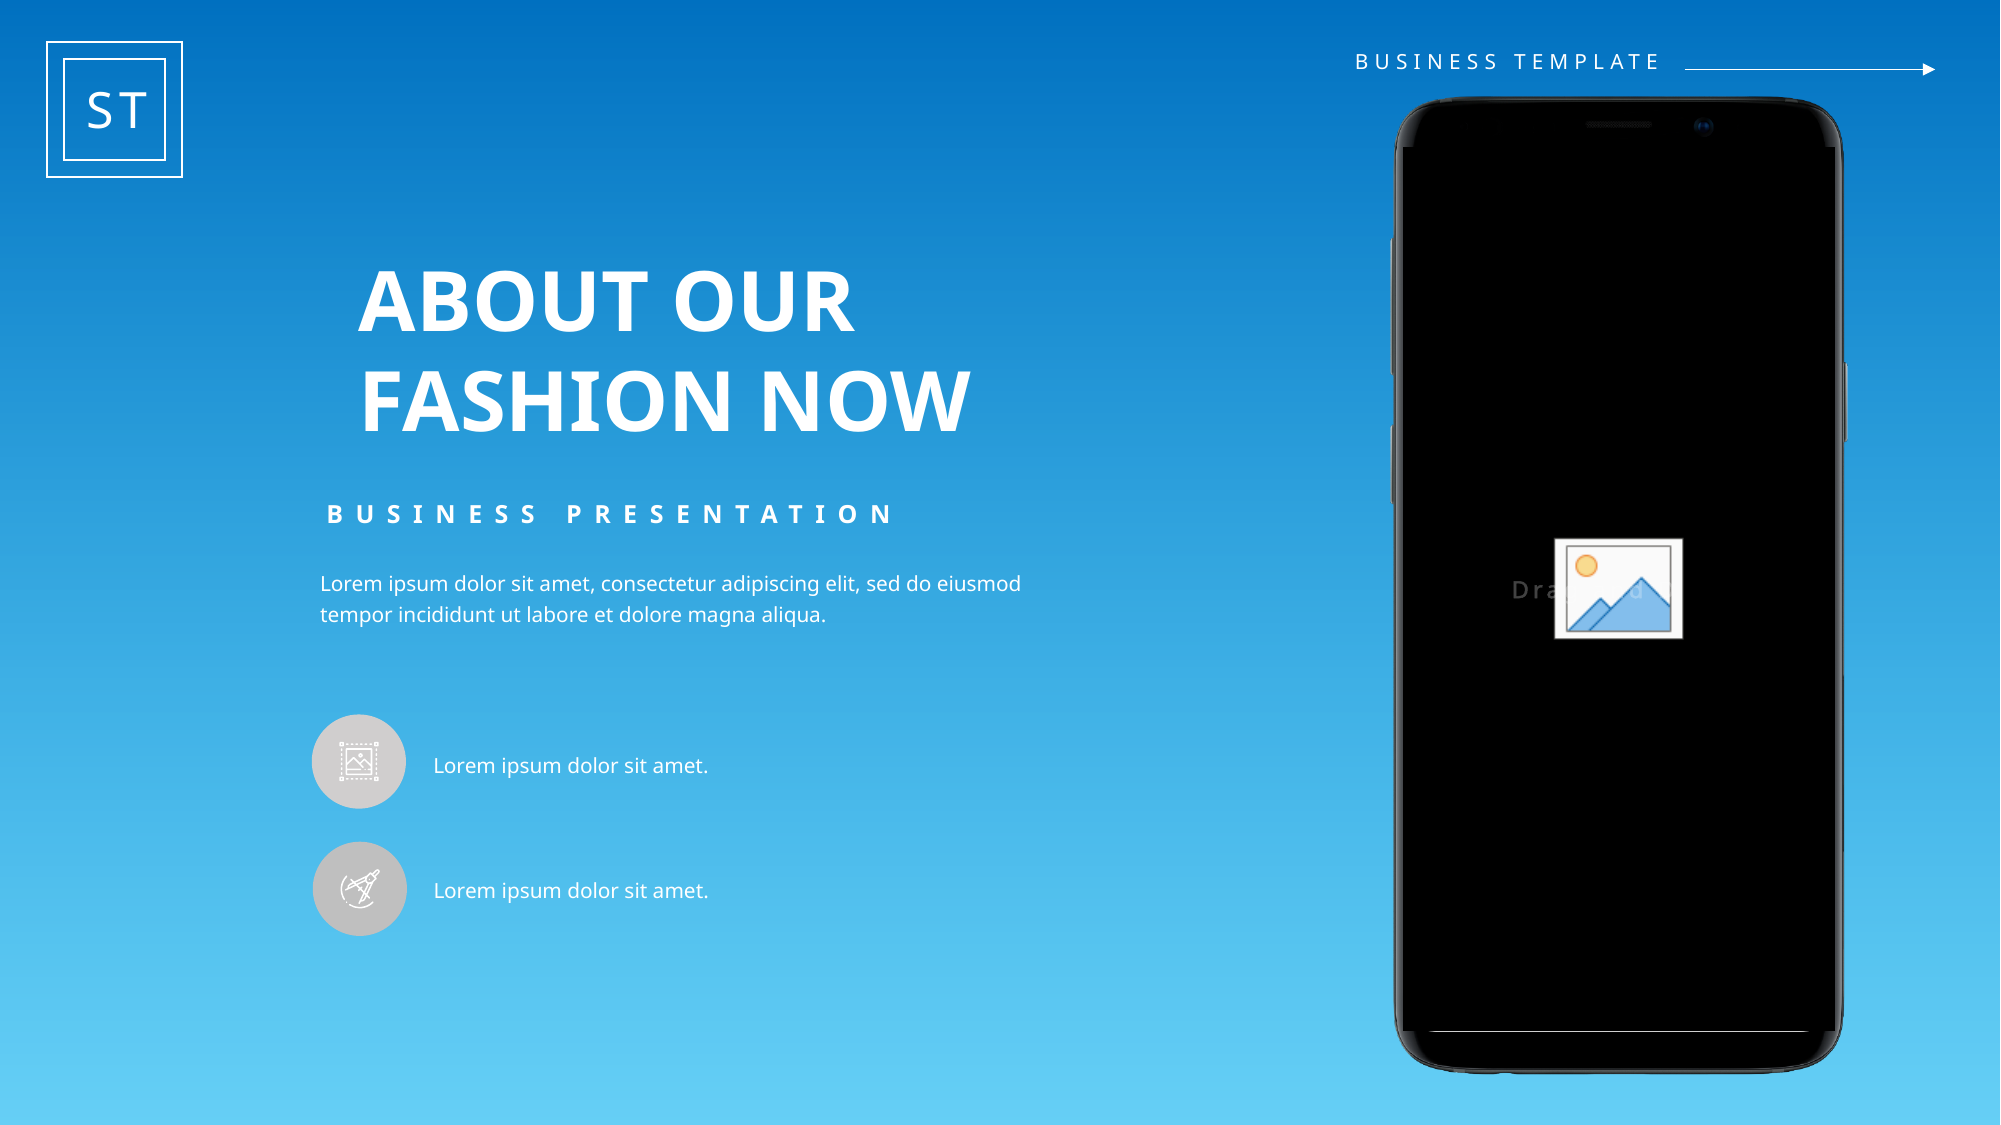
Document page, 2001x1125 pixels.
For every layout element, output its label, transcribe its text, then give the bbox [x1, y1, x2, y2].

text_box [339, 767, 344, 782]
text_box ABOUT OUR FASHION NOW [358, 248, 972, 449]
text_box Lorem ipsum dolor sit amet, consectetur adipiscing elit, sed do eiusmod tempor incididunt ut labore et dolore magna aliqua. [320, 564, 1032, 627]
text_box [349, 901, 374, 909]
text_box Lorem ipsum dolor sit amet. [433, 871, 828, 903]
text_box [340, 875, 348, 901]
picture [1382, 84, 1858, 1085]
text_box [312, 841, 408, 937]
text_box BUSINESS PRESENTATION [311, 491, 1045, 536]
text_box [46, 41, 182, 178]
text_box [345, 748, 373, 776]
text_box [374, 767, 379, 782]
text_box [311, 713, 407, 810]
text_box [1322, 41, 1936, 83]
text_box Lorem ipsum dolor sit amet. [433, 746, 810, 778]
text_box [344, 869, 380, 905]
